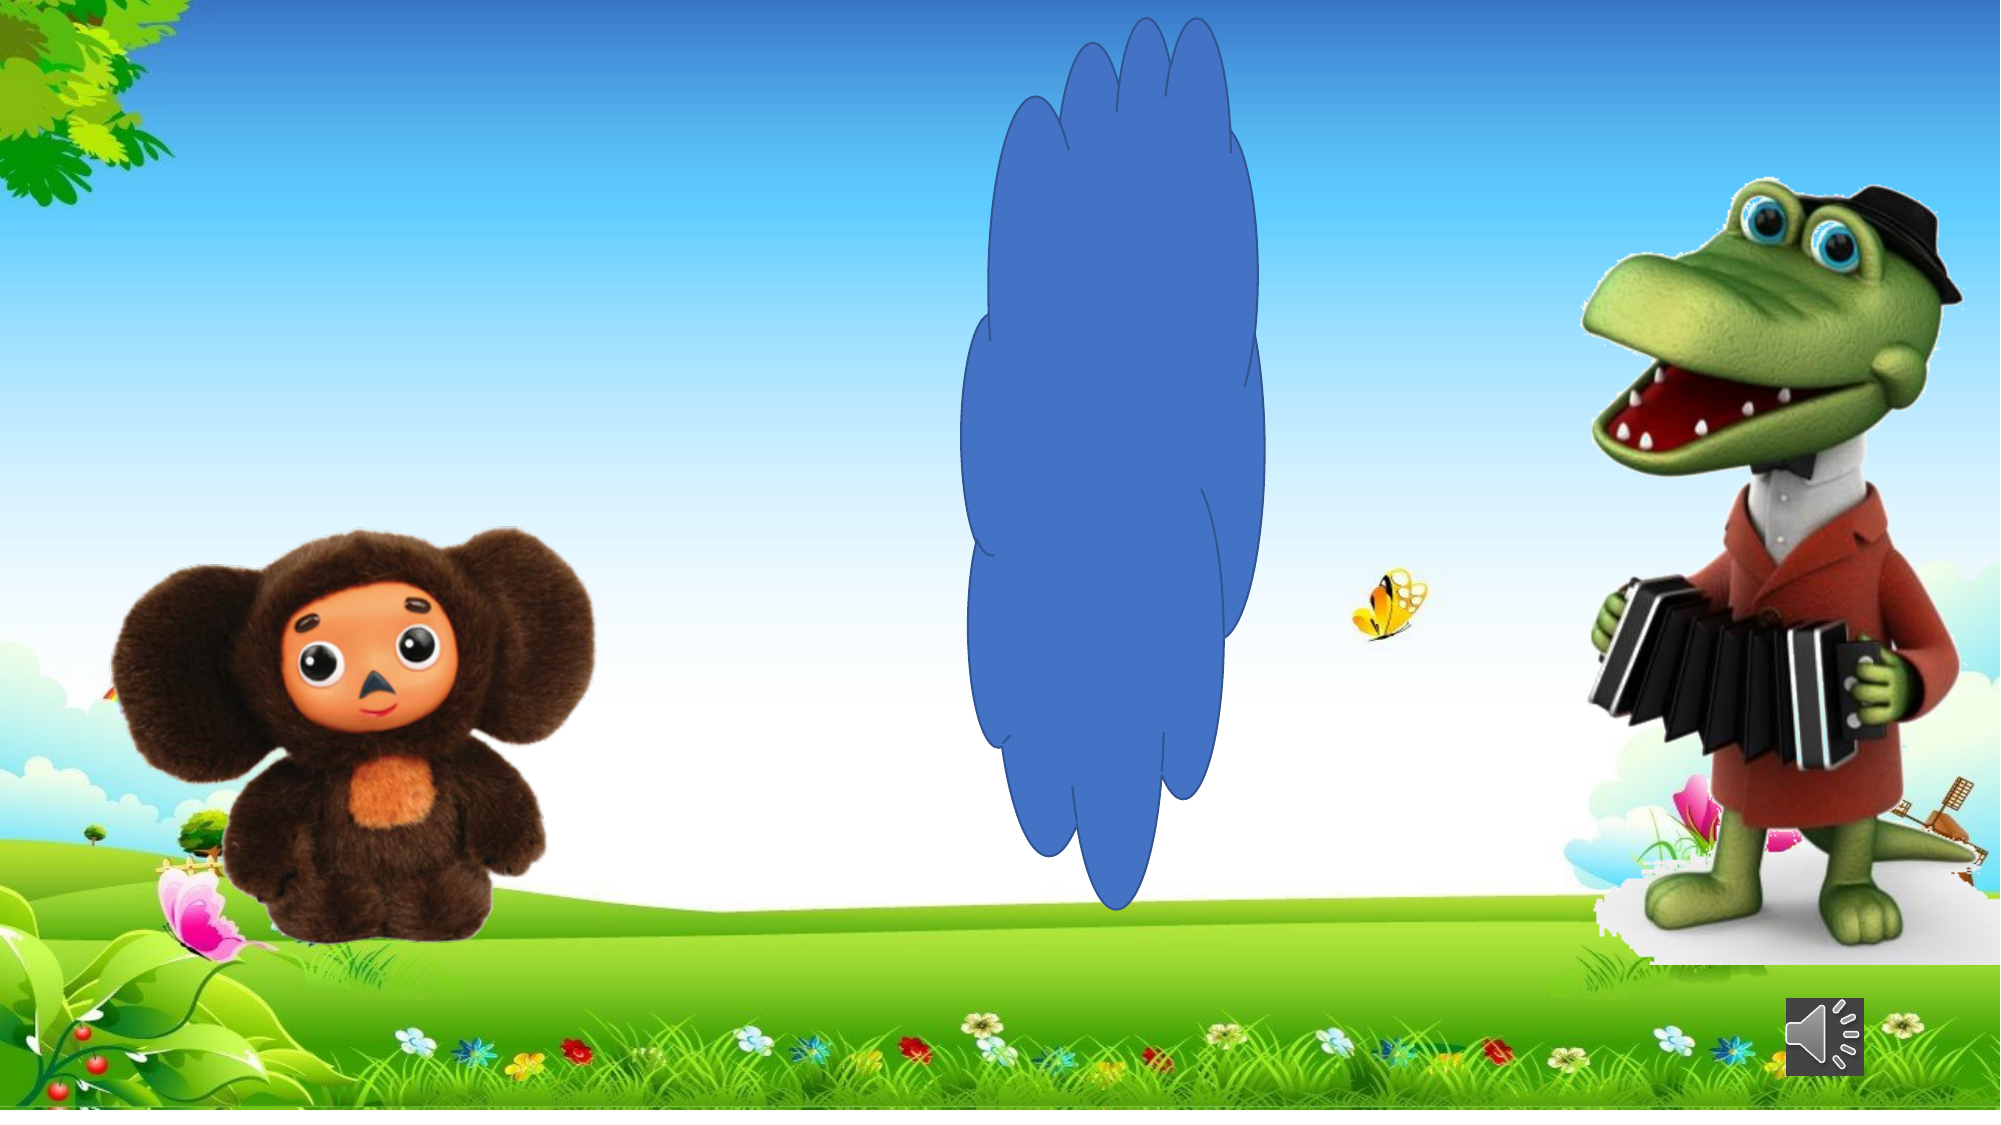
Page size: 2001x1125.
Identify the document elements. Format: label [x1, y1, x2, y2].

list [0, 0, 2000, 1110]
picture [1784, 996, 1865, 1077]
picture [1567, 160, 2000, 965]
picture [93, 485, 604, 950]
